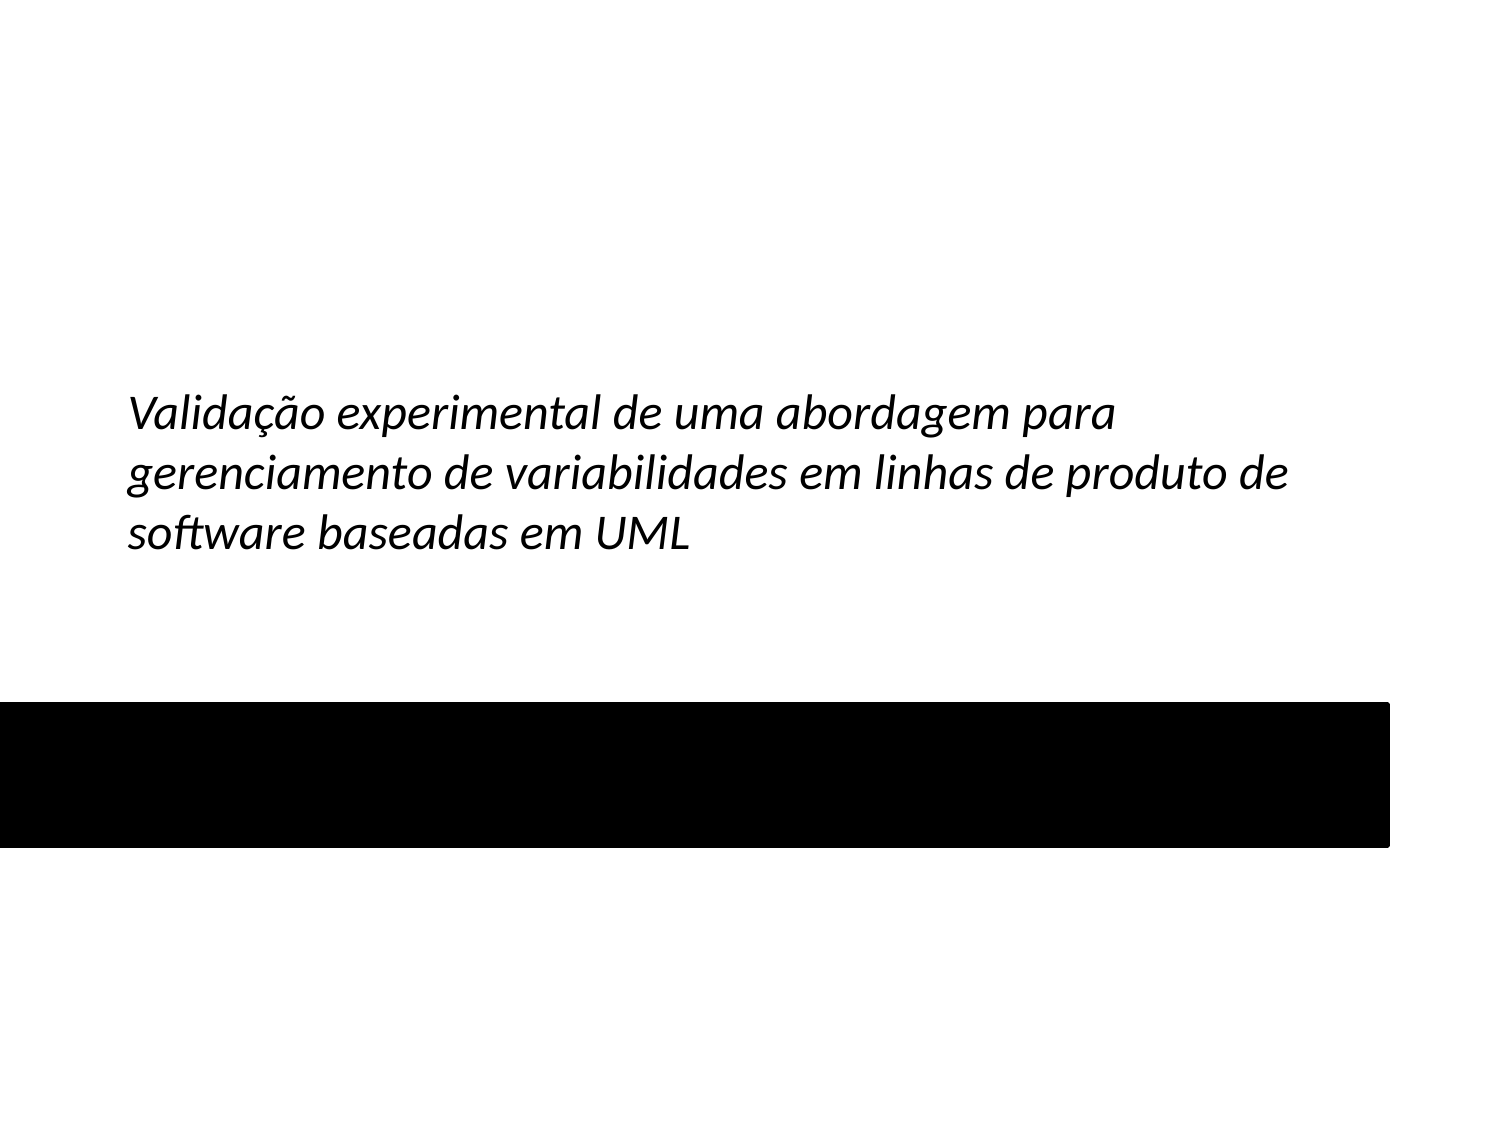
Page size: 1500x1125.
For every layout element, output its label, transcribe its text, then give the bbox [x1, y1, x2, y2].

text_box [0, 702, 1390, 848]
title Validação experimental de uma abordagem para gerenciamento de variabilidades em linhas de produto de software baseadas em UML [112, 349, 1388, 591]
